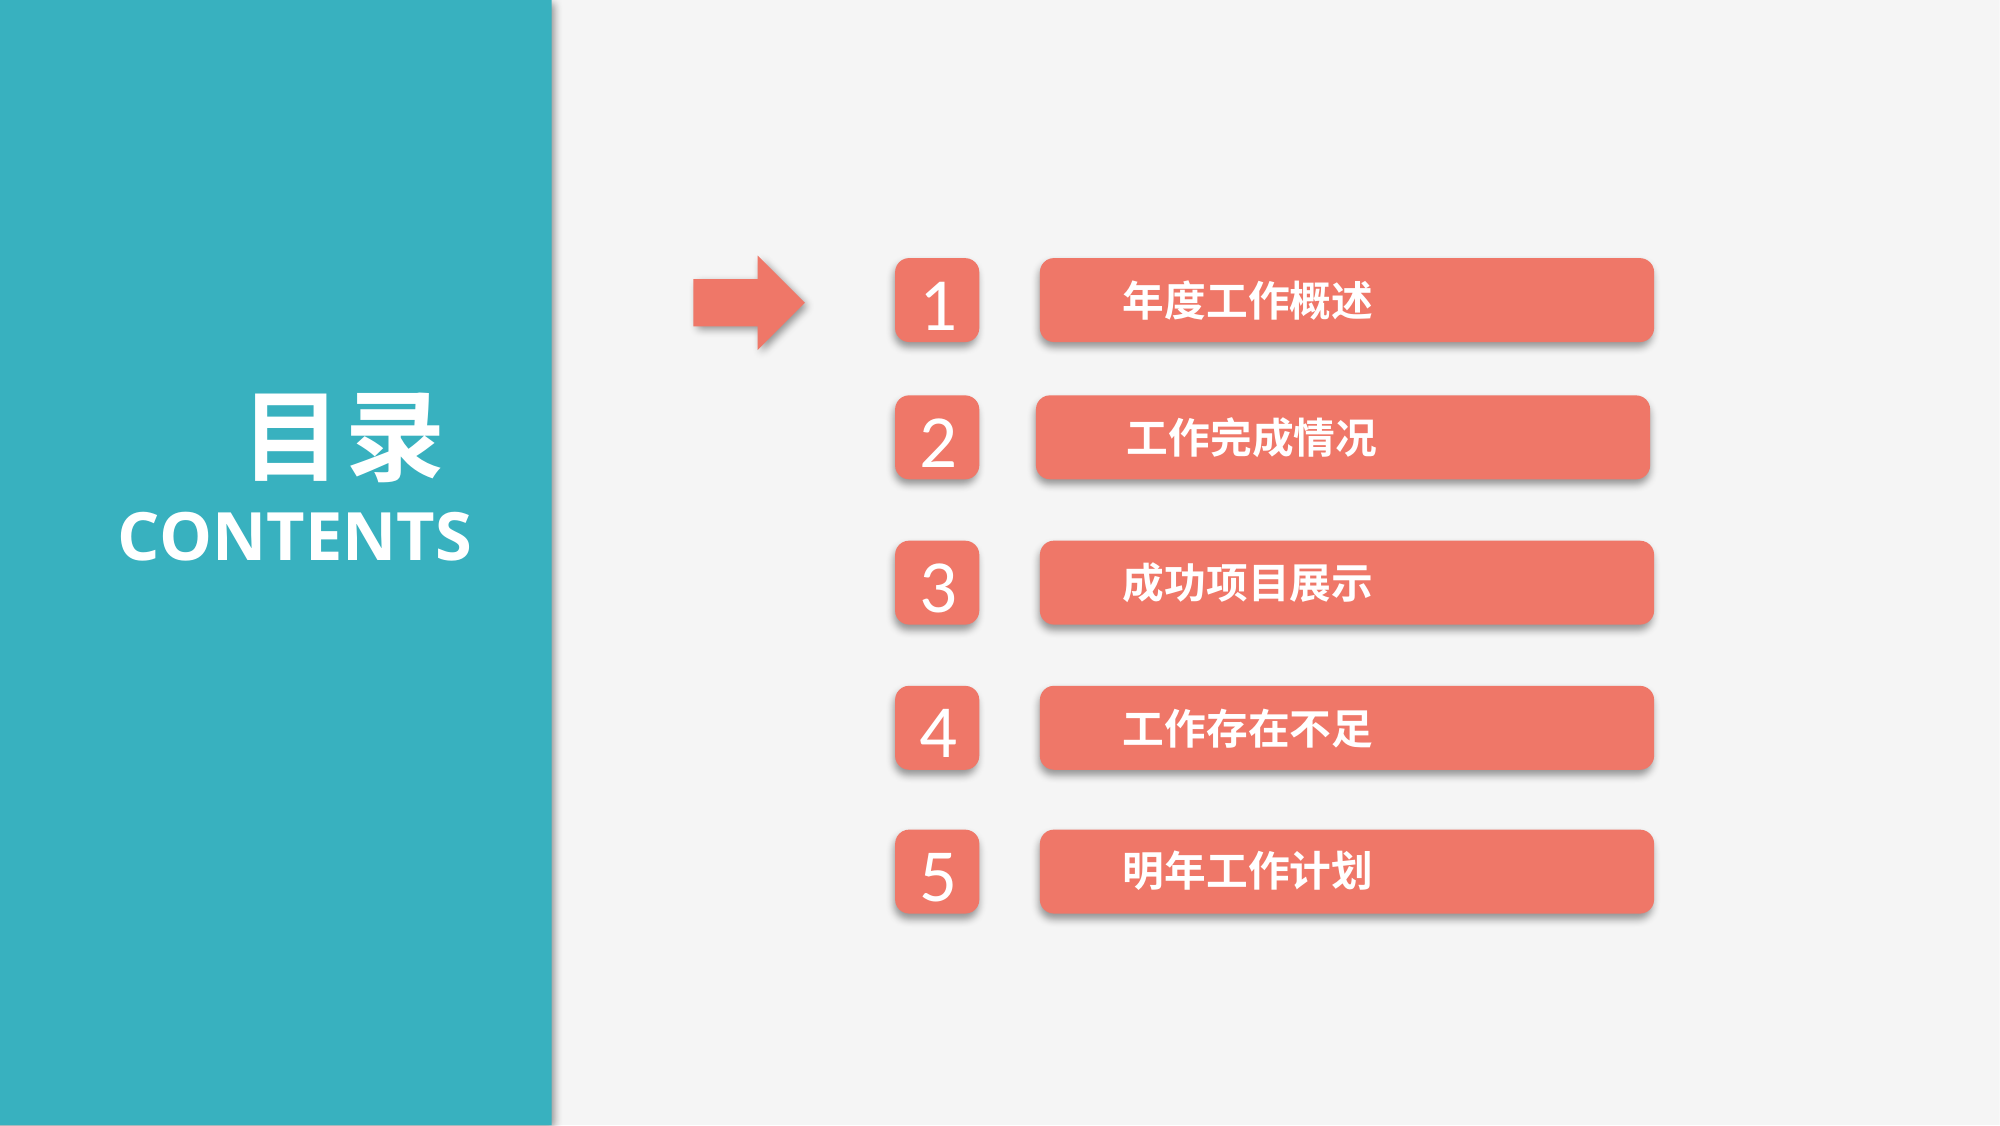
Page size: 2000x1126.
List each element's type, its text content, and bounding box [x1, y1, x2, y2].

text_box 目录 CONTENTS [31, 364, 493, 584]
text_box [1039, 540, 1655, 625]
text_box 2 [892, 393, 982, 482]
text_box 4 [892, 683, 982, 772]
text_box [1039, 829, 1655, 914]
text_box [691, 253, 807, 352]
text_box 3 [892, 538, 982, 627]
text_box 1 [892, 255, 982, 345]
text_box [1039, 685, 1655, 770]
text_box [1039, 257, 1655, 343]
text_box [1035, 395, 1651, 480]
text_box 5 [893, 827, 982, 916]
text_box [0, 0, 552, 1126]
